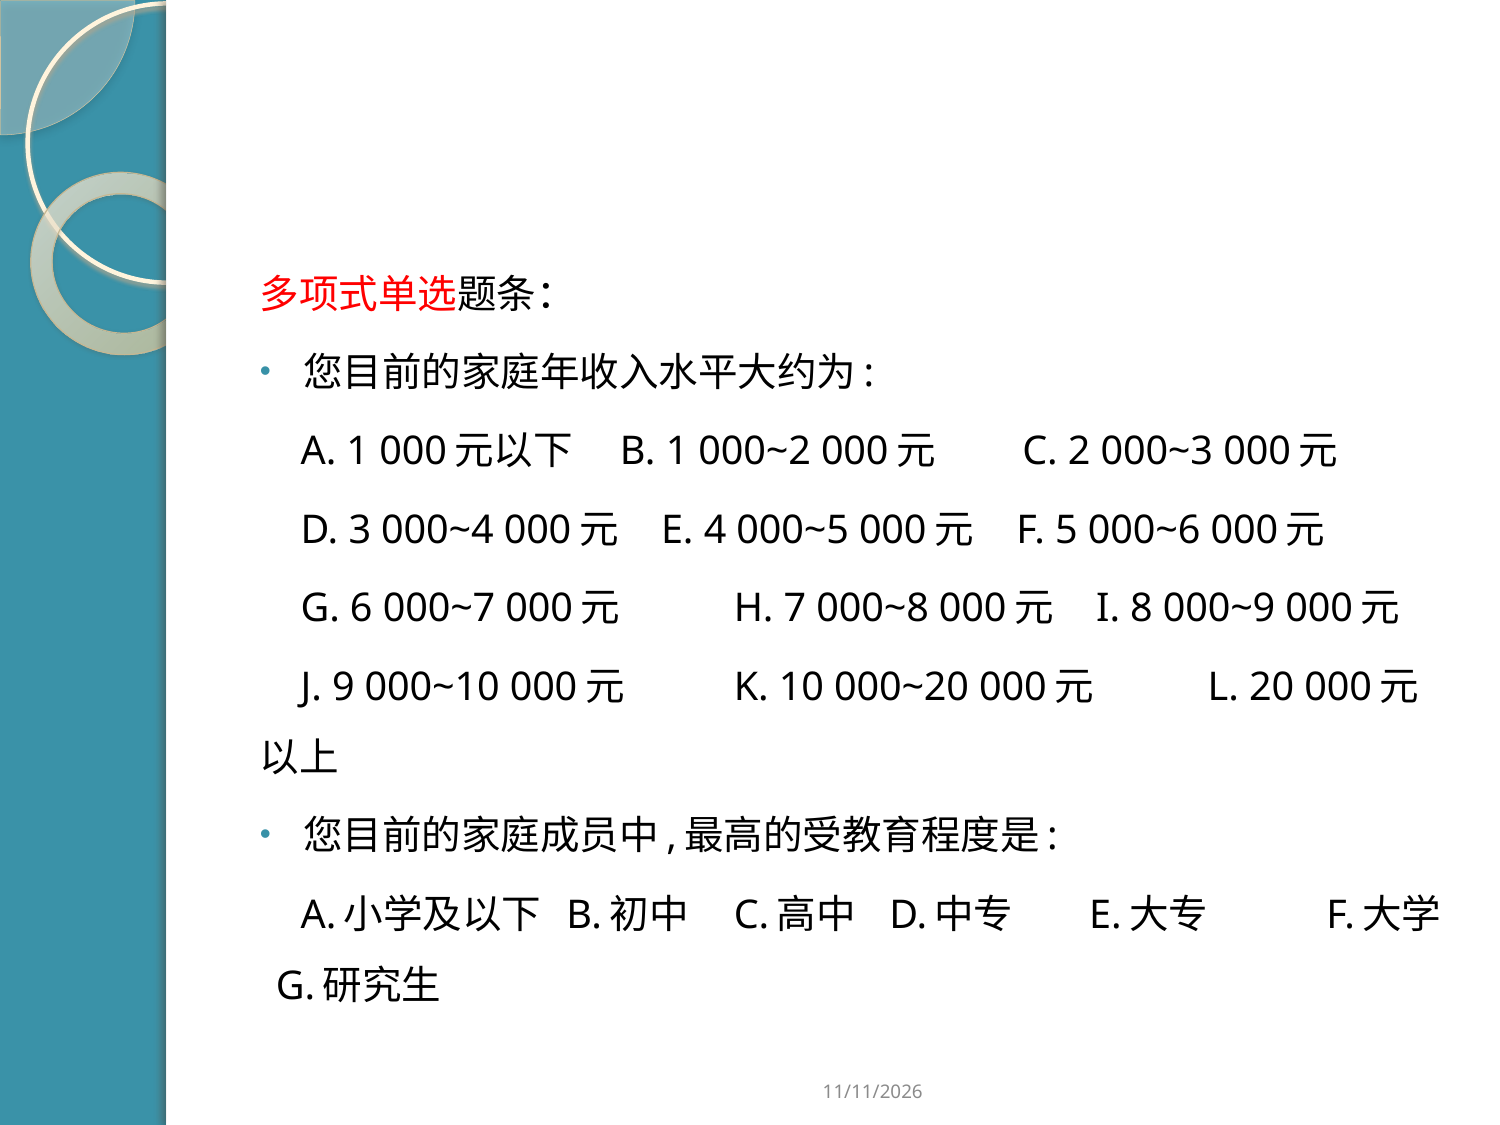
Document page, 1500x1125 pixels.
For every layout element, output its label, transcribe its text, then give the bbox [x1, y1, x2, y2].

list 多项式单选题条： 您目前的家庭年收入水平大约为: A. 1 000元以下 B. 1 000~2 000元 C. 2 000~3 000元 D. 3 000~4 000元 E. 4 000~5 000元 F. 5 000~6 000元 G. 6 000~7 000元 H. 7 000~8 000元 I. 8 000~9 000元 J. 9 000~10 000元 K. 10 000~20 000元 L. 20 000元以上 您目前的家庭成员中,最高的受教育程度是: A.小学及以下 B.初中 C.高中 D.中专 E.大专 F.大学 G.研究生 [235, 237, 1466, 1025]
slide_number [587, 1034, 938, 1113]
